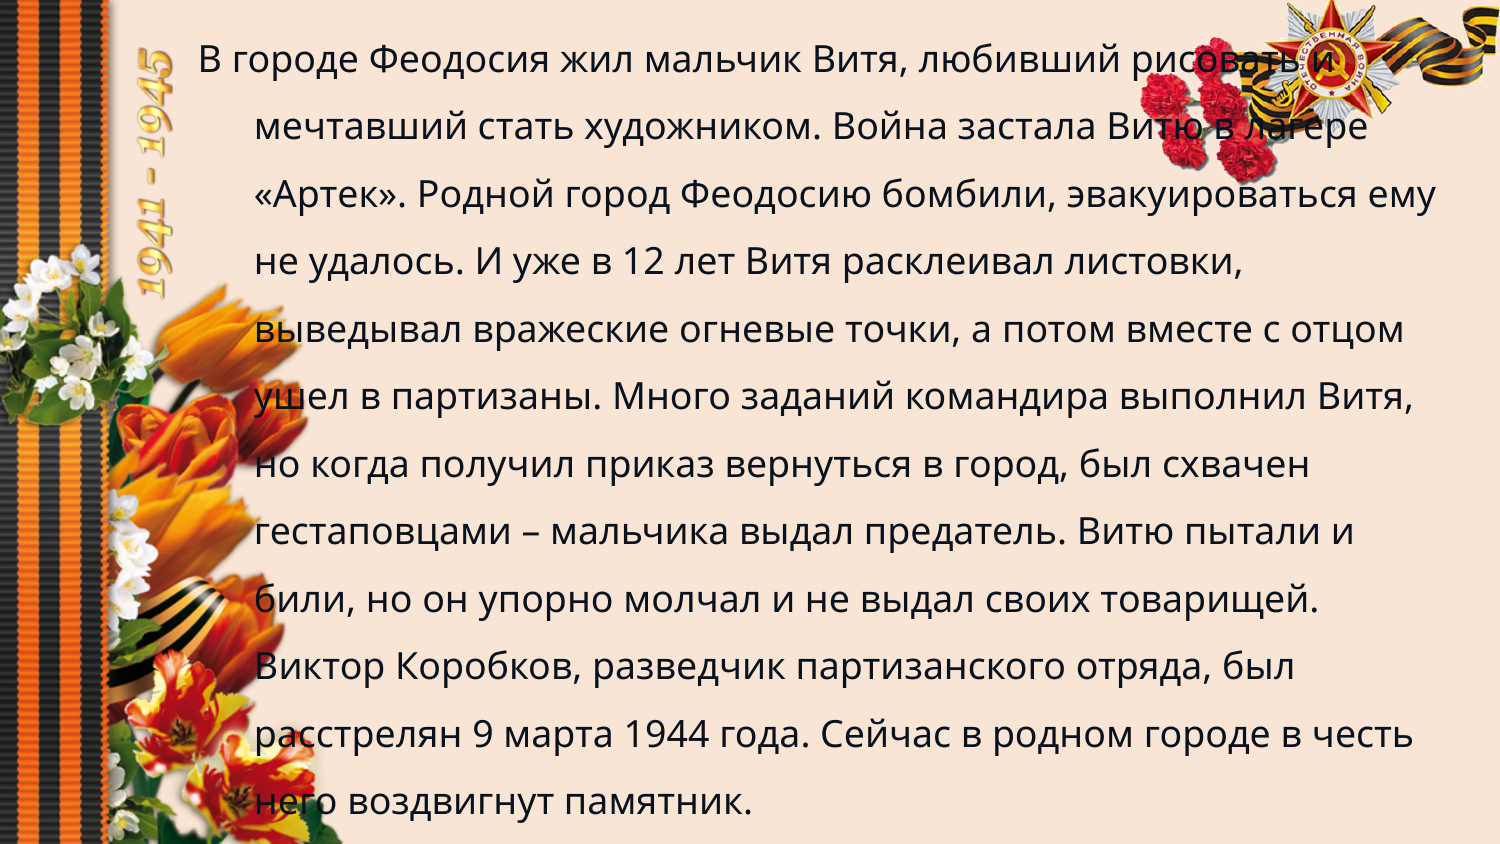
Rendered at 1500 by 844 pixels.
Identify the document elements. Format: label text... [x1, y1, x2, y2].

picture [0, 0, 364, 844]
text_box В городе Феодосия жил мальчик Витя, любивший рисовать и мечтавший стать художником. Война застала Витю в лагере «Артек». Родной город Феодосию бомбили, эвакуироваться ему не удалось. И уже в 12 лет Витя расклеивал листовки, выведывал вражеские огневые точки, а потом вместе с отцом ушел в партизаны. Много заданий командира выполнил Витя, но когда получил приказ вернуться в город, был схвачен гестаповцами – мальчика выдал предатель. Витю пытали и били, но он упорно молчал и не выдал своих товарищей. Виктор Коробков, разведчик партизанского отряда, был расстрелян 9 марта 1944 года. Сейчас в родном городе в честь него воздвигнут памятник. [182, 4, 1459, 830]
picture [1139, 0, 1500, 187]
